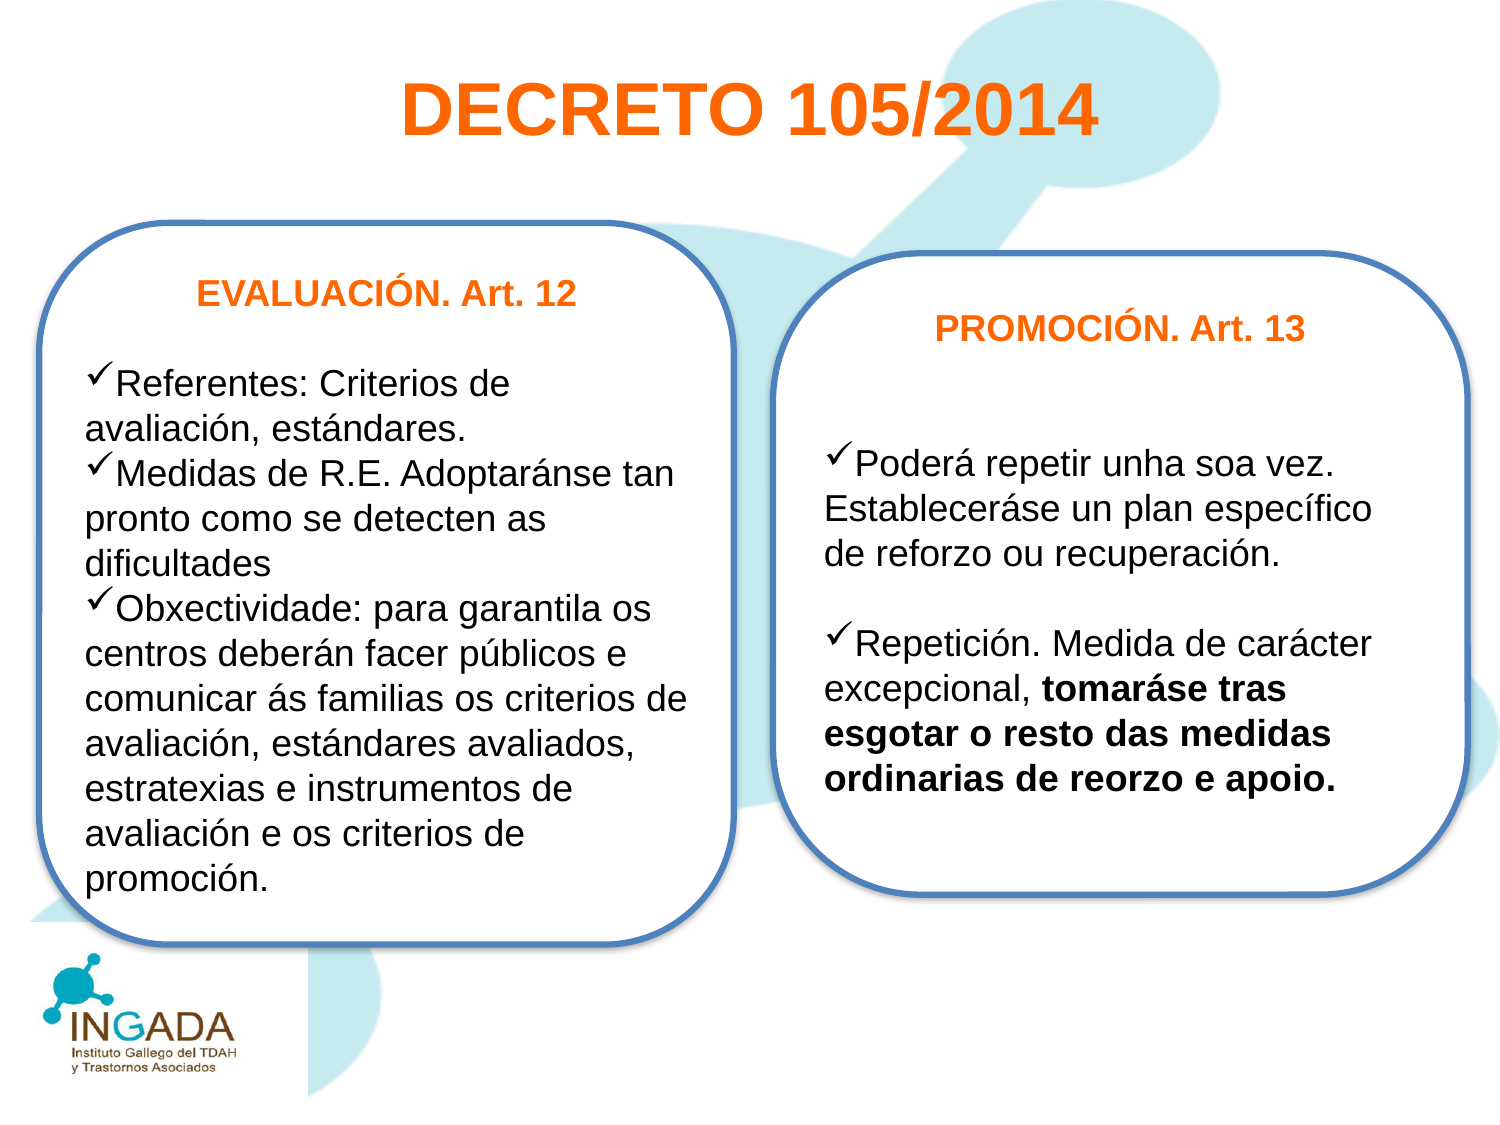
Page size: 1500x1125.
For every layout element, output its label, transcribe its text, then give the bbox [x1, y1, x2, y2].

picture [0, 0, 1500, 1125]
title DECRETO 105/2014 [149, 3, 1351, 208]
text_box PROMOCIÓN. Art. 13 Poderá repetir unha soa vez. Estableceráse un plan específico de reforzo ou recuperación. Repetición. Medida de carácter excepcional, tomaráse tras esgotar o resto das medidas ordinarias de reorzo e apoio. [773, 253, 1468, 895]
text_box EVALUACIÓN. Art. 12 Referentes: Criterios de avaliación, estándares. Medidas de R.E. Adoptaránse tan pronto como se detecten as dificultades Obxectividade: para garantila os centros deberán facer públicos e comunicar ás familias os criterios de avaliación, estándares avaliados, estratexias e instrumentos de avaliación e os criterios de promoción. [39, 222, 734, 945]
